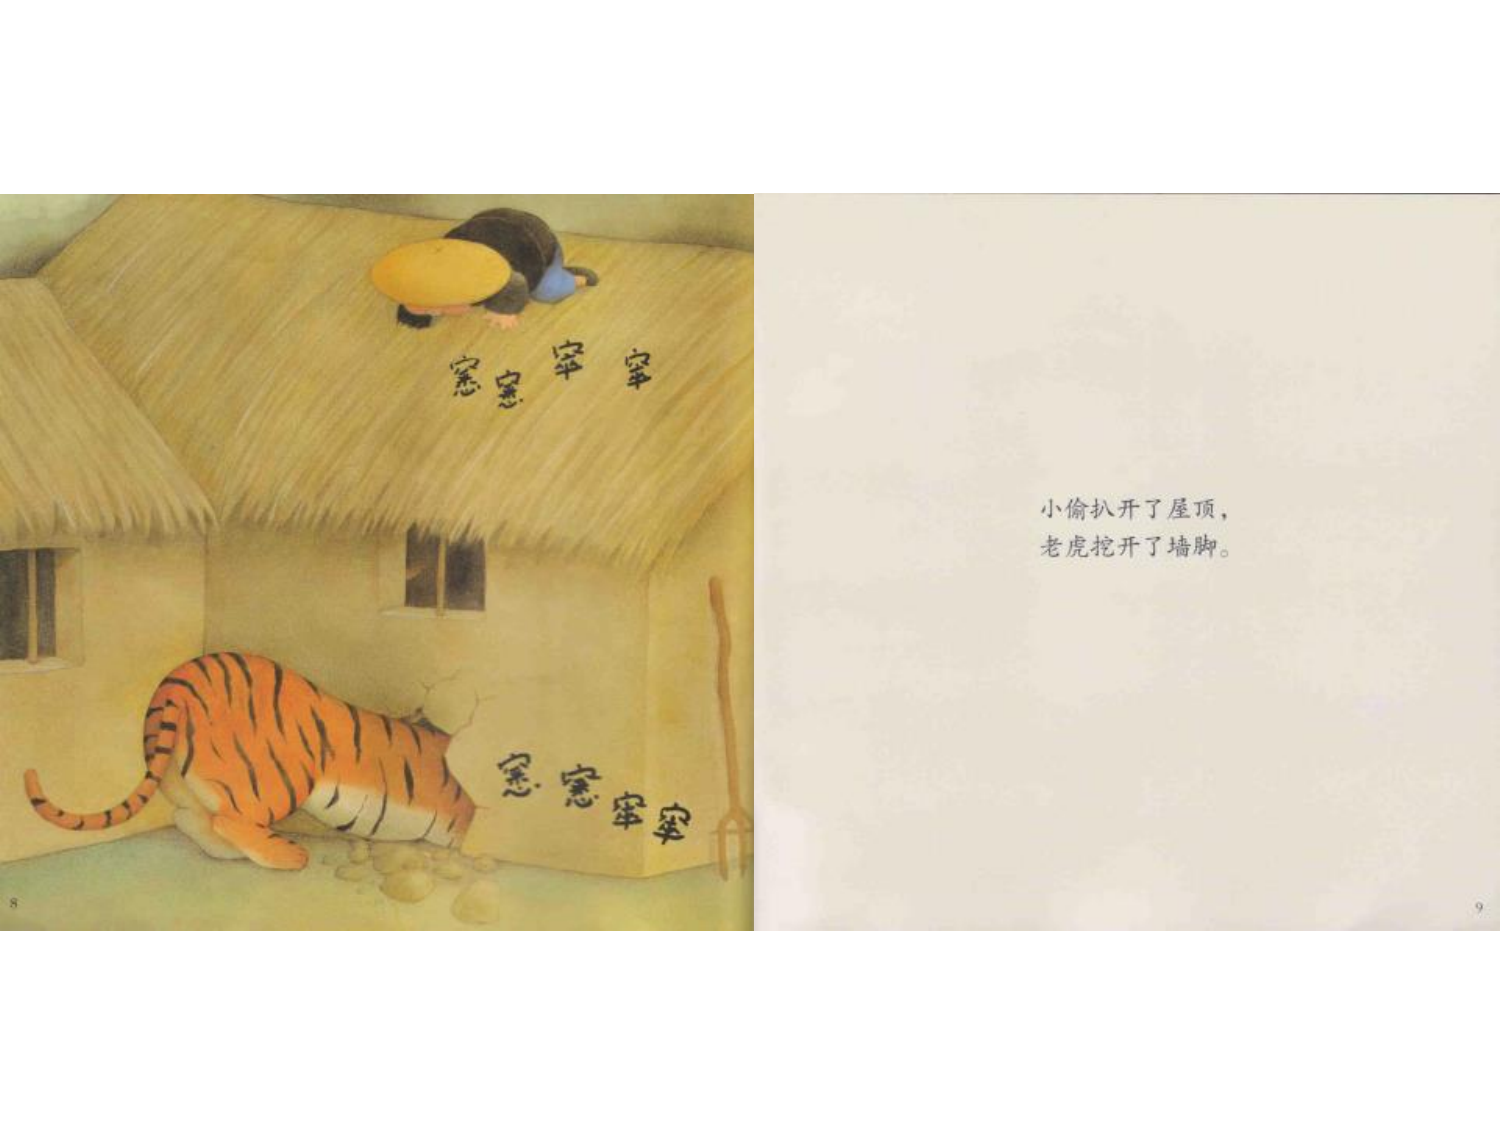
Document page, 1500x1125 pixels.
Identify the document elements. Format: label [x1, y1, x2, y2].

picture [0, 193, 1500, 931]
